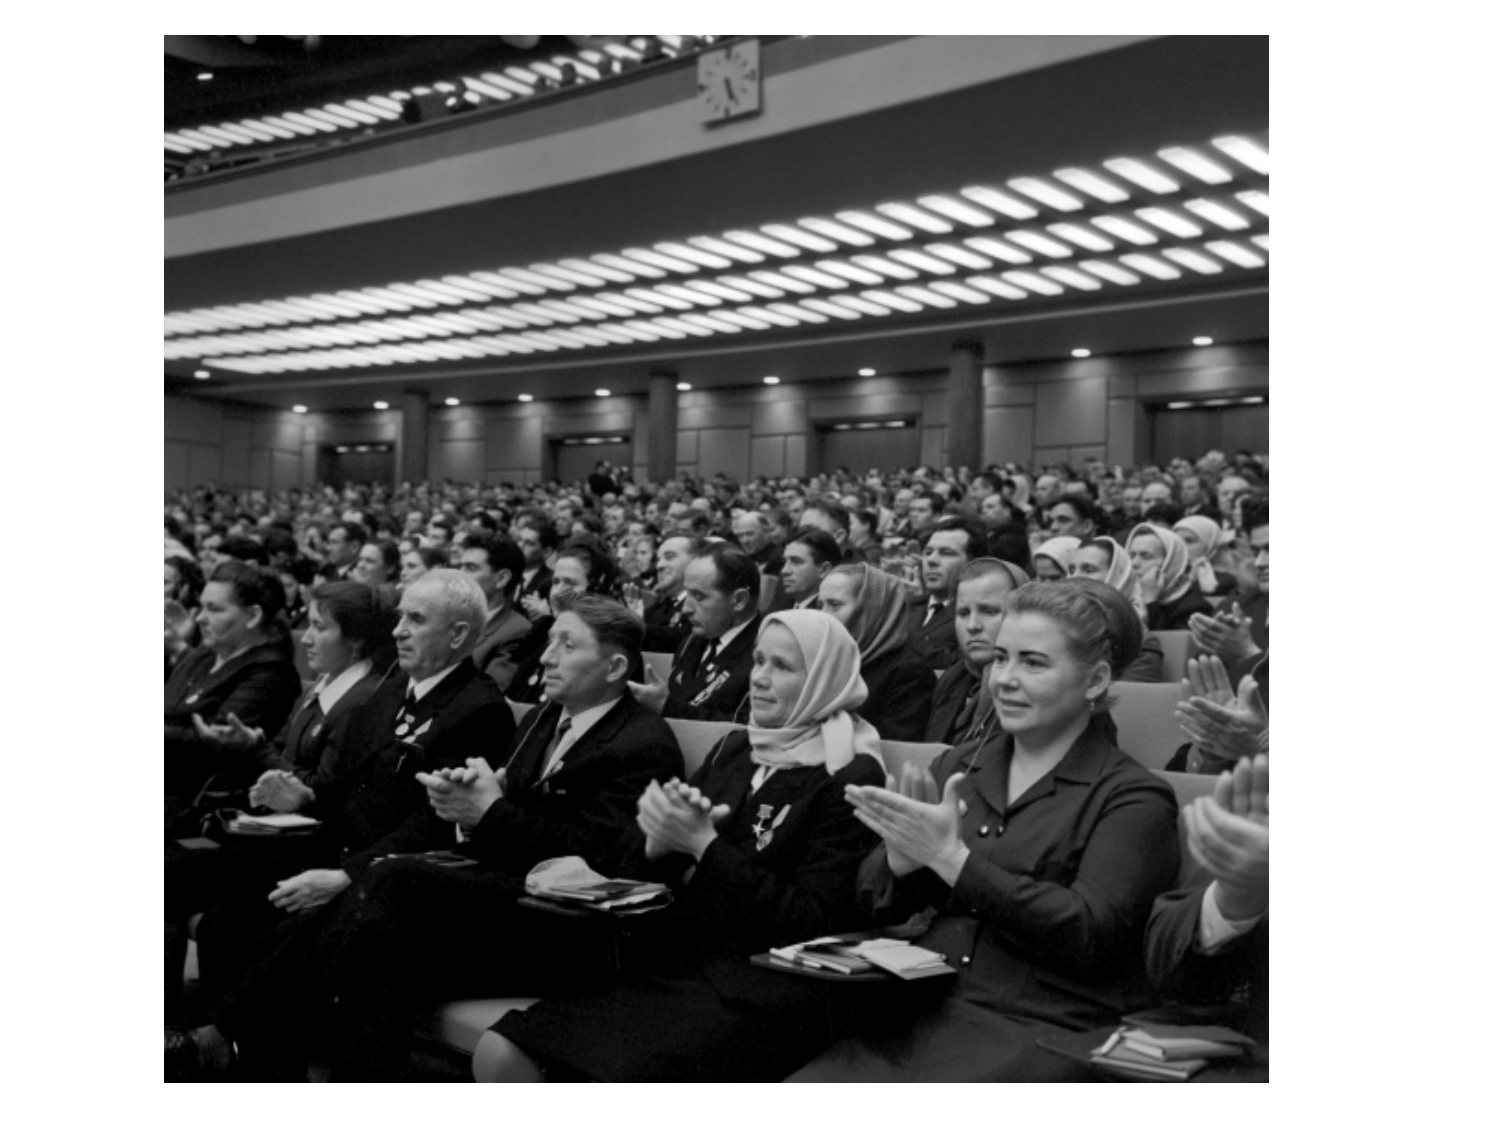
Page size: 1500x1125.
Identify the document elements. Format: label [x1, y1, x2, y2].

picture [163, 34, 1270, 1084]
